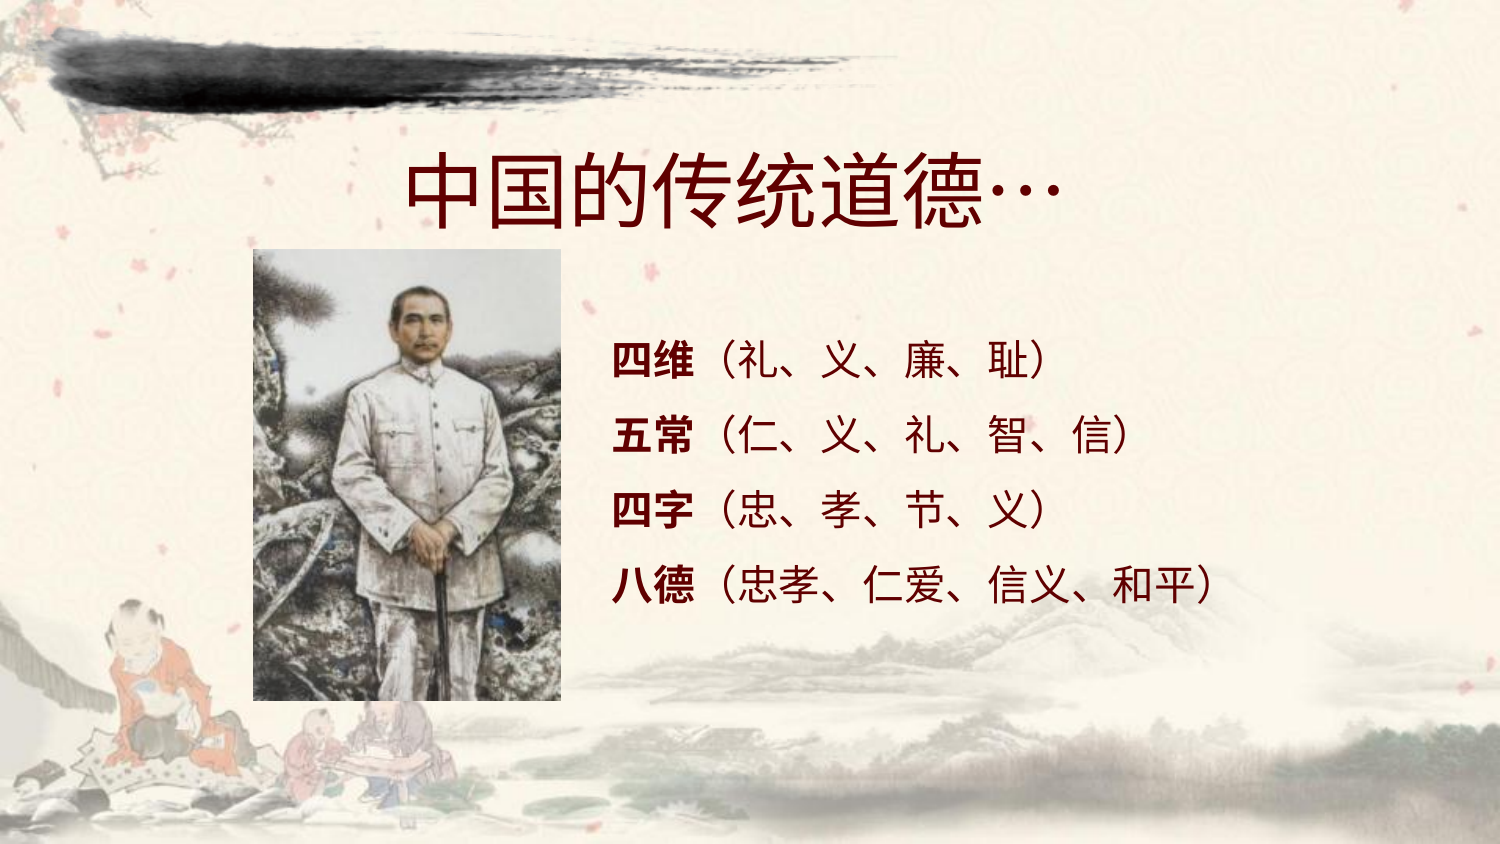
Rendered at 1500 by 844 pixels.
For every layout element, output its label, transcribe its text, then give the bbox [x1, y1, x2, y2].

text_box 中国的传统道德… [387, 131, 1098, 247]
text_box 四维（礼、义、廉、耻） 五常（仁、义、礼、智、信） 四字（忠、孝、节、义） 八德（忠孝、仁爱、信义、和平） [597, 301, 1365, 616]
picture [0, 0, 1500, 844]
